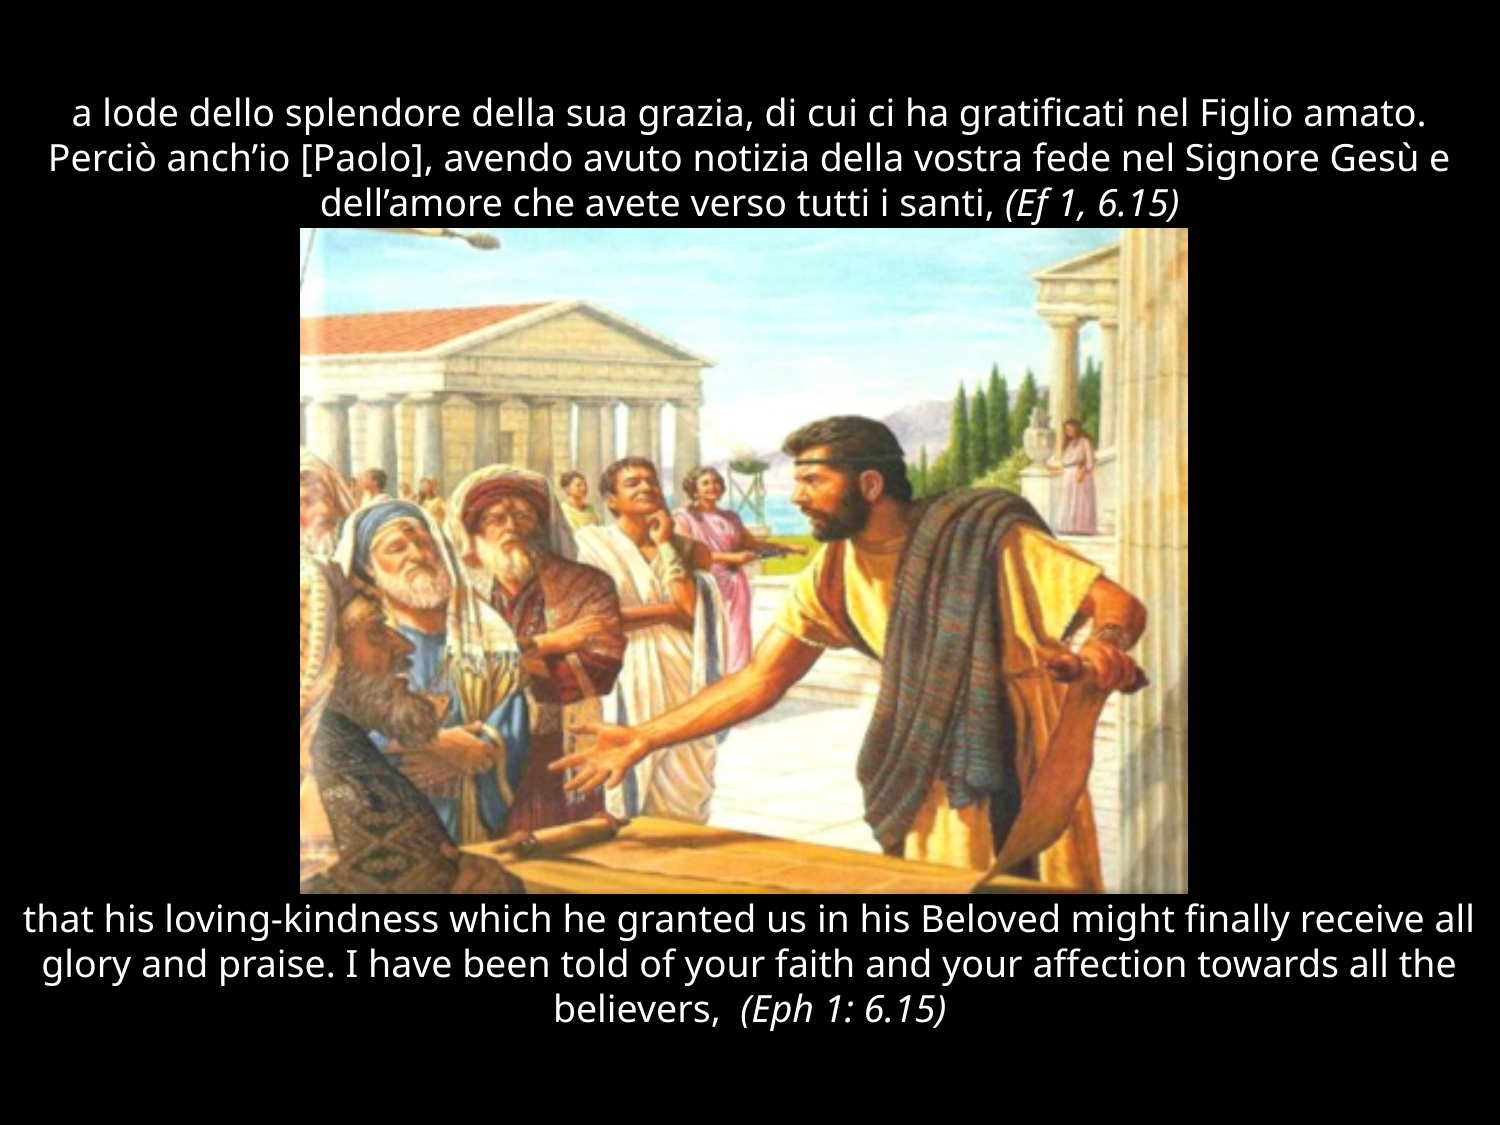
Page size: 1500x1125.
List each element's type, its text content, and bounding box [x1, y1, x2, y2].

picture [299, 228, 1188, 894]
title a lode dello splendore della sua grazia, di cui ci ha gratificati nel Figlio amato. Perciò anch’io [Paolo], avendo avuto notizia della vostra fede nel Signore Gesù e dell’amore che avete verso tutti i santi, (Ef 1, 6.15) [0, 62, 1500, 250]
text_box that his loving-kindness which he granted us in his Beloved might finally receive all glory and praise. I have been told of your faith and your affection towards all the believers, (Eph 1: 6.15) [0, 887, 1500, 1038]
